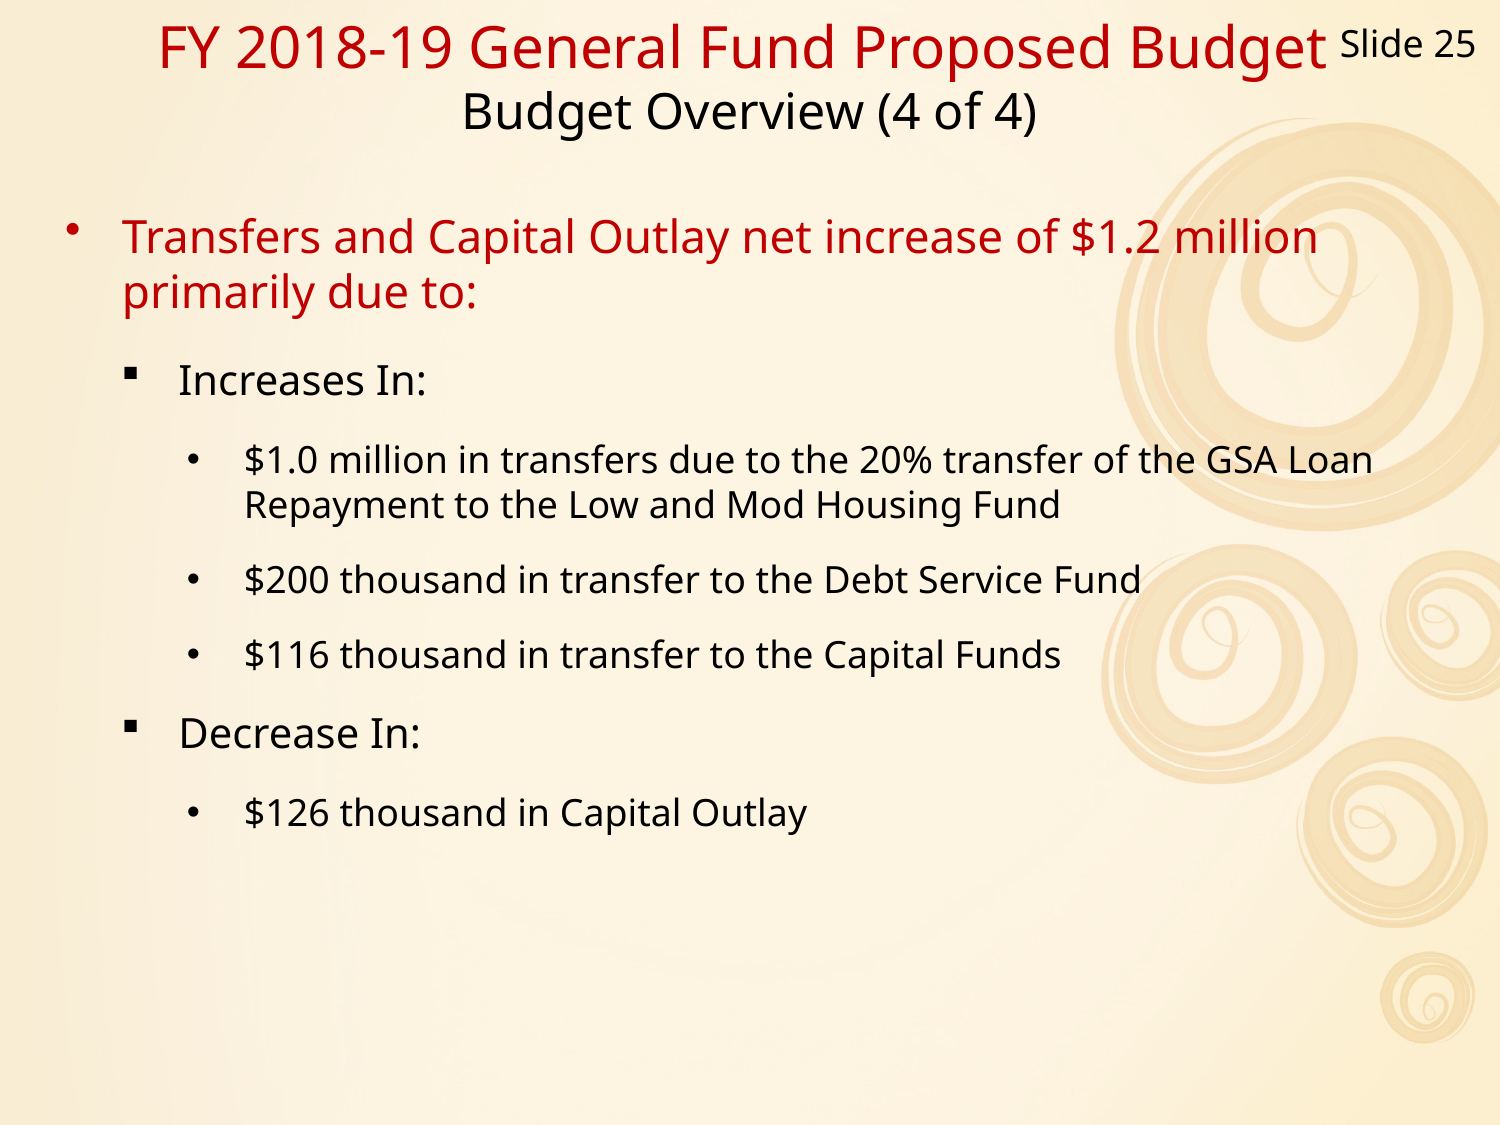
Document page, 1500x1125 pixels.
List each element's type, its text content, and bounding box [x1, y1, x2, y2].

picture [0, 0, 1500, 1125]
list Transfers and Capital Outlay net increase of $1.2 million primarily due to: Increases In: $1.0 million in transfers due to the 20% transfer of the GSA Loan Repayment to the Low and Mod Housing Fund $200 thousand in transfer to the Debt Service Fund $116 thousand in transfer to the Capital Funds Decrease In: $126 thousand in Capital Outlay [50, 200, 1463, 1025]
text_box Slide 25 [1325, 12, 1500, 88]
text_box FY 2018-19 General Fund Proposed Budget Budget Overview (4 of 4) [50, 24, 1450, 125]
